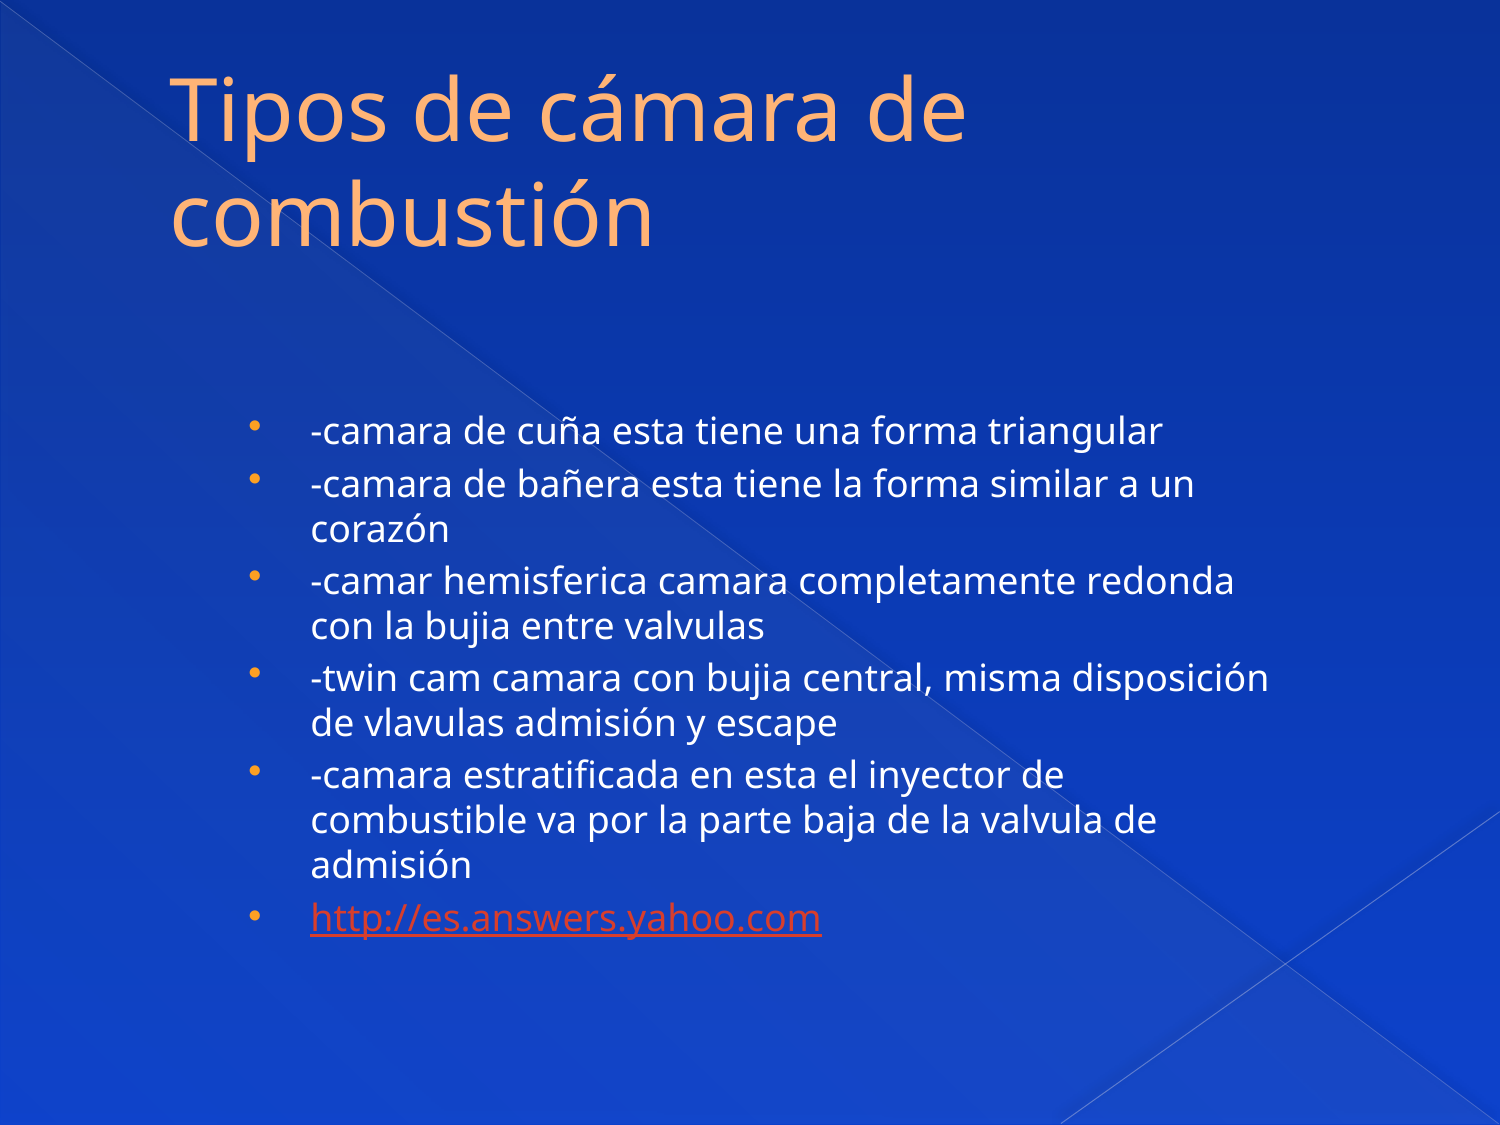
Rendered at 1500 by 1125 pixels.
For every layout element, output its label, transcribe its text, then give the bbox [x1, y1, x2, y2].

list -camara de cuña esta tiene una forma triangular -camara de bañera esta tiene la forma similar a un corazón -camar hemisferica camara completamente redonda con la bujia entre valvulas -twin cam camara con bujia central, misma disposición de vlavulas admisión y escape -camara estratificada en esta el inyector de combustible va por la parte baja de la valvula de admisión http://es.answers.yahoo.com [225, 399, 1306, 953]
title Tipos de cámara de combustión [75, 43, 1425, 274]
